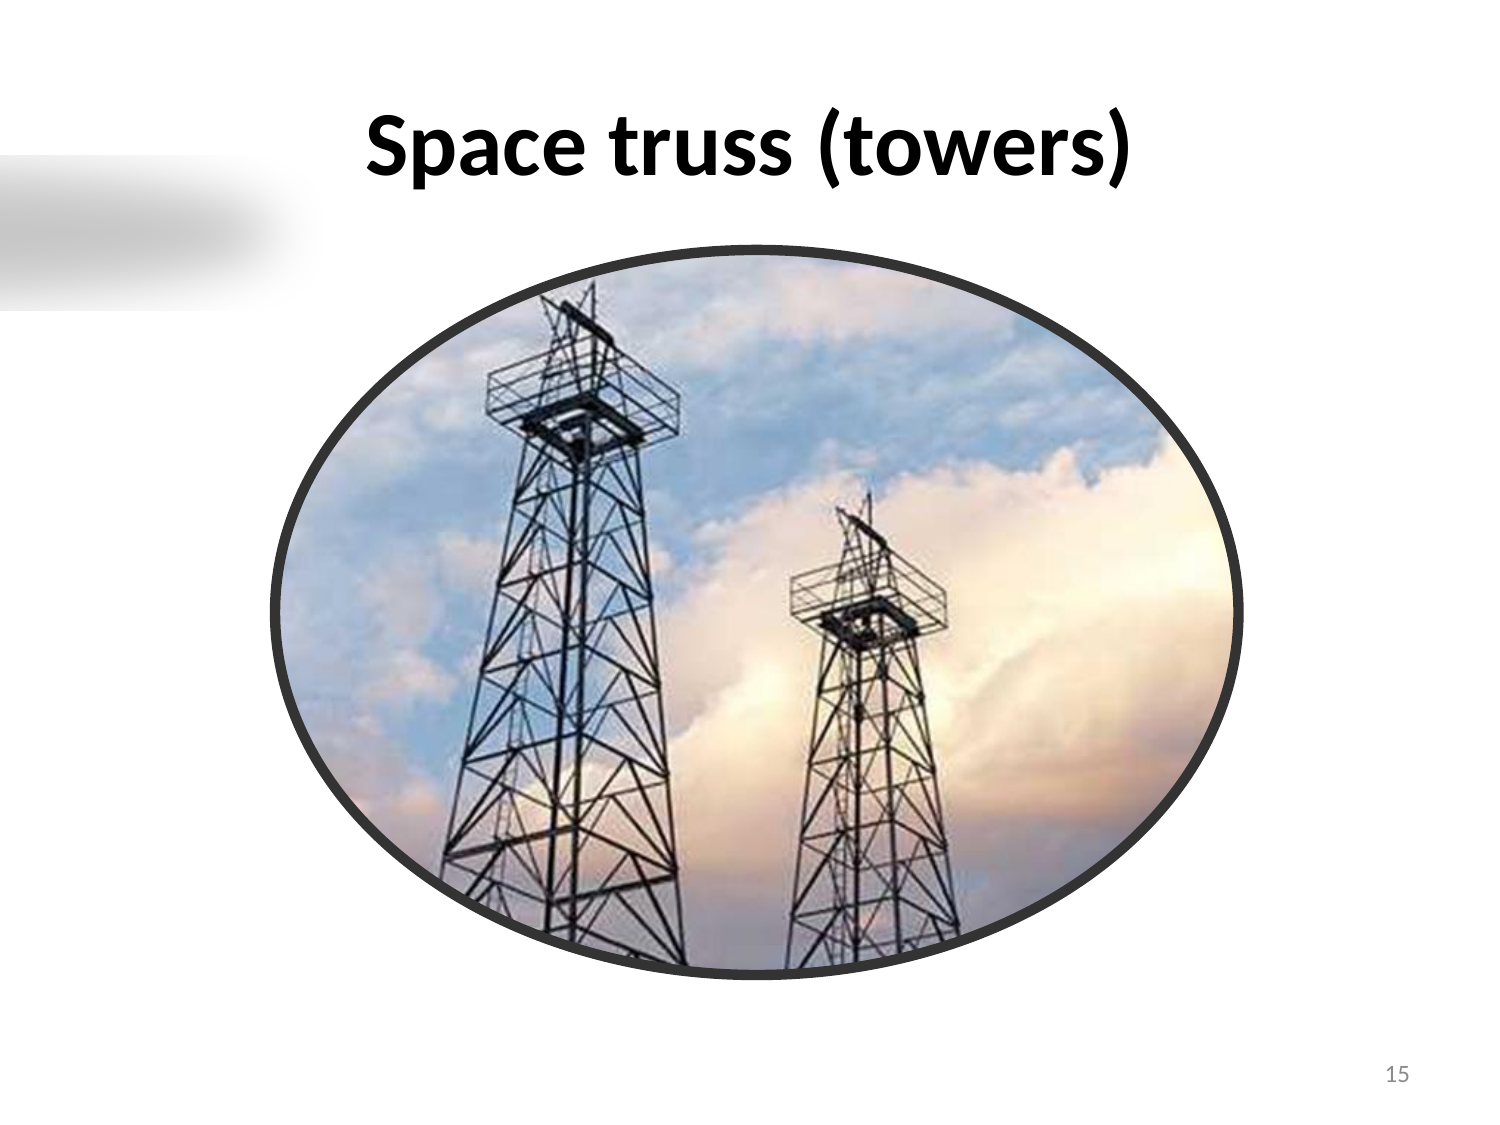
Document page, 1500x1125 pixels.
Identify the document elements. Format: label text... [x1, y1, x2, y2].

title Space truss (towers) [75, 45, 1425, 233]
slide_number 15 [1074, 1042, 1425, 1103]
picture [274, 249, 1239, 976]
